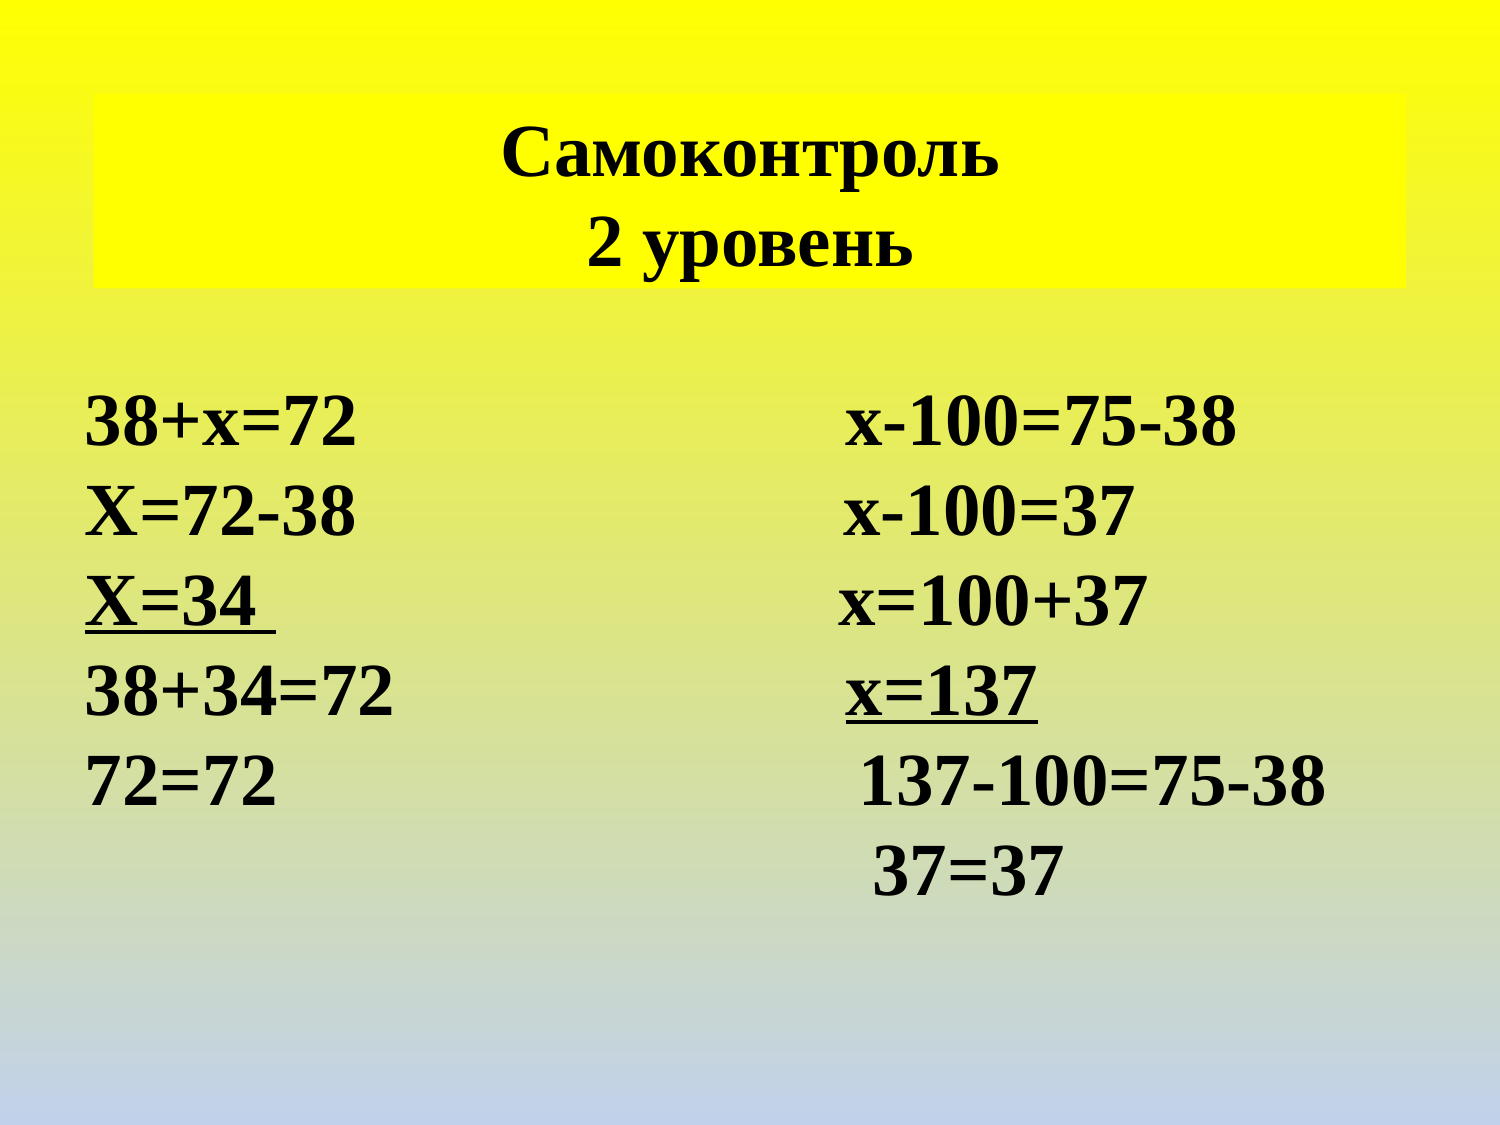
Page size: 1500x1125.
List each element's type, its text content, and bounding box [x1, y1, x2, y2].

text_box 38+х=72 х-100=75-38 Х=72-38 х-100=37 Х=34 х=100+37 38+34=72 х=137 72=72 137-100=75-38 37=37 [70, 363, 1454, 918]
text_box Самоконтроль 2 уровень [93, 93, 1407, 289]
